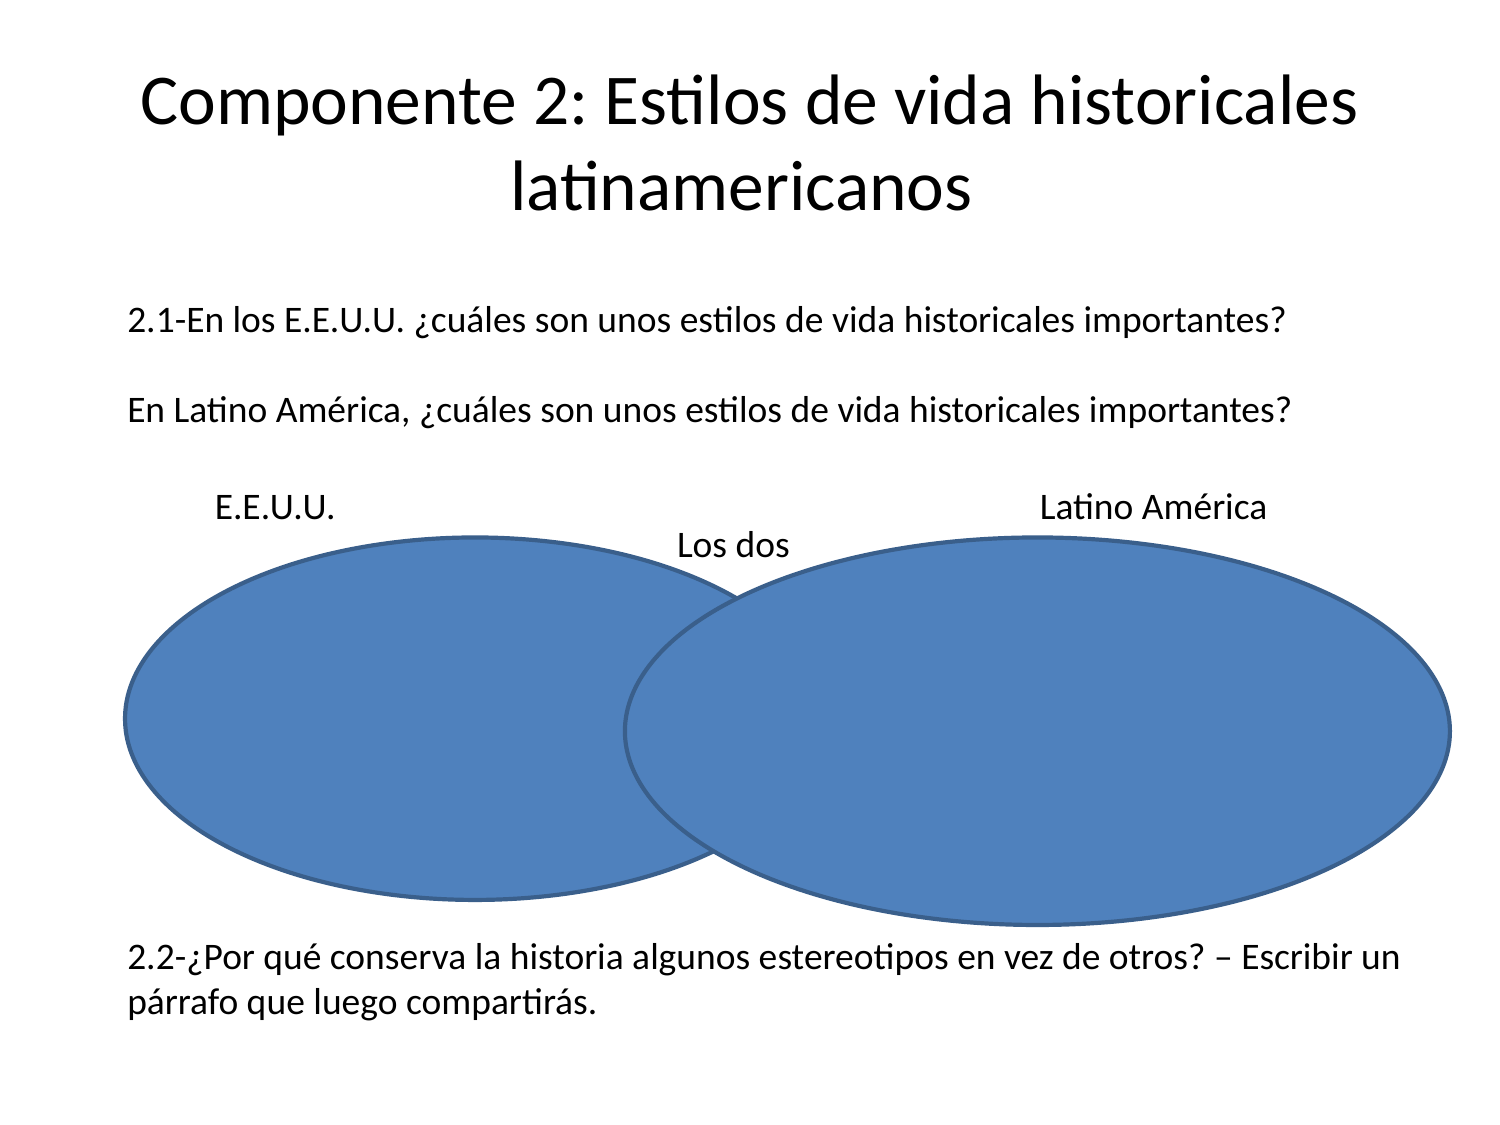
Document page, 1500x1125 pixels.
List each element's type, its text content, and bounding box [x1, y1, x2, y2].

text_box 2.1-En los E.E.U.U. ¿cuáles son unos estilos de vida historicales importantes? En Latino América, ¿cuáles son unos estilos de vida historicales importantes? [112, 287, 1463, 438]
title Componente 2: Estilos de vida historicales latinamericanos [75, 45, 1425, 233]
text_box [122, 535, 737, 903]
text_box Latino América [1024, 474, 1338, 535]
text_box E.E.U.U. [199, 474, 363, 535]
text_box [622, 535, 1453, 924]
text_box 2.2-¿Por qué conserva la historia algunos estereotipos en vez de otros? – Escribir un párrafo que luego compartirás. [112, 924, 1425, 1030]
text_box Los dos [662, 512, 813, 573]
